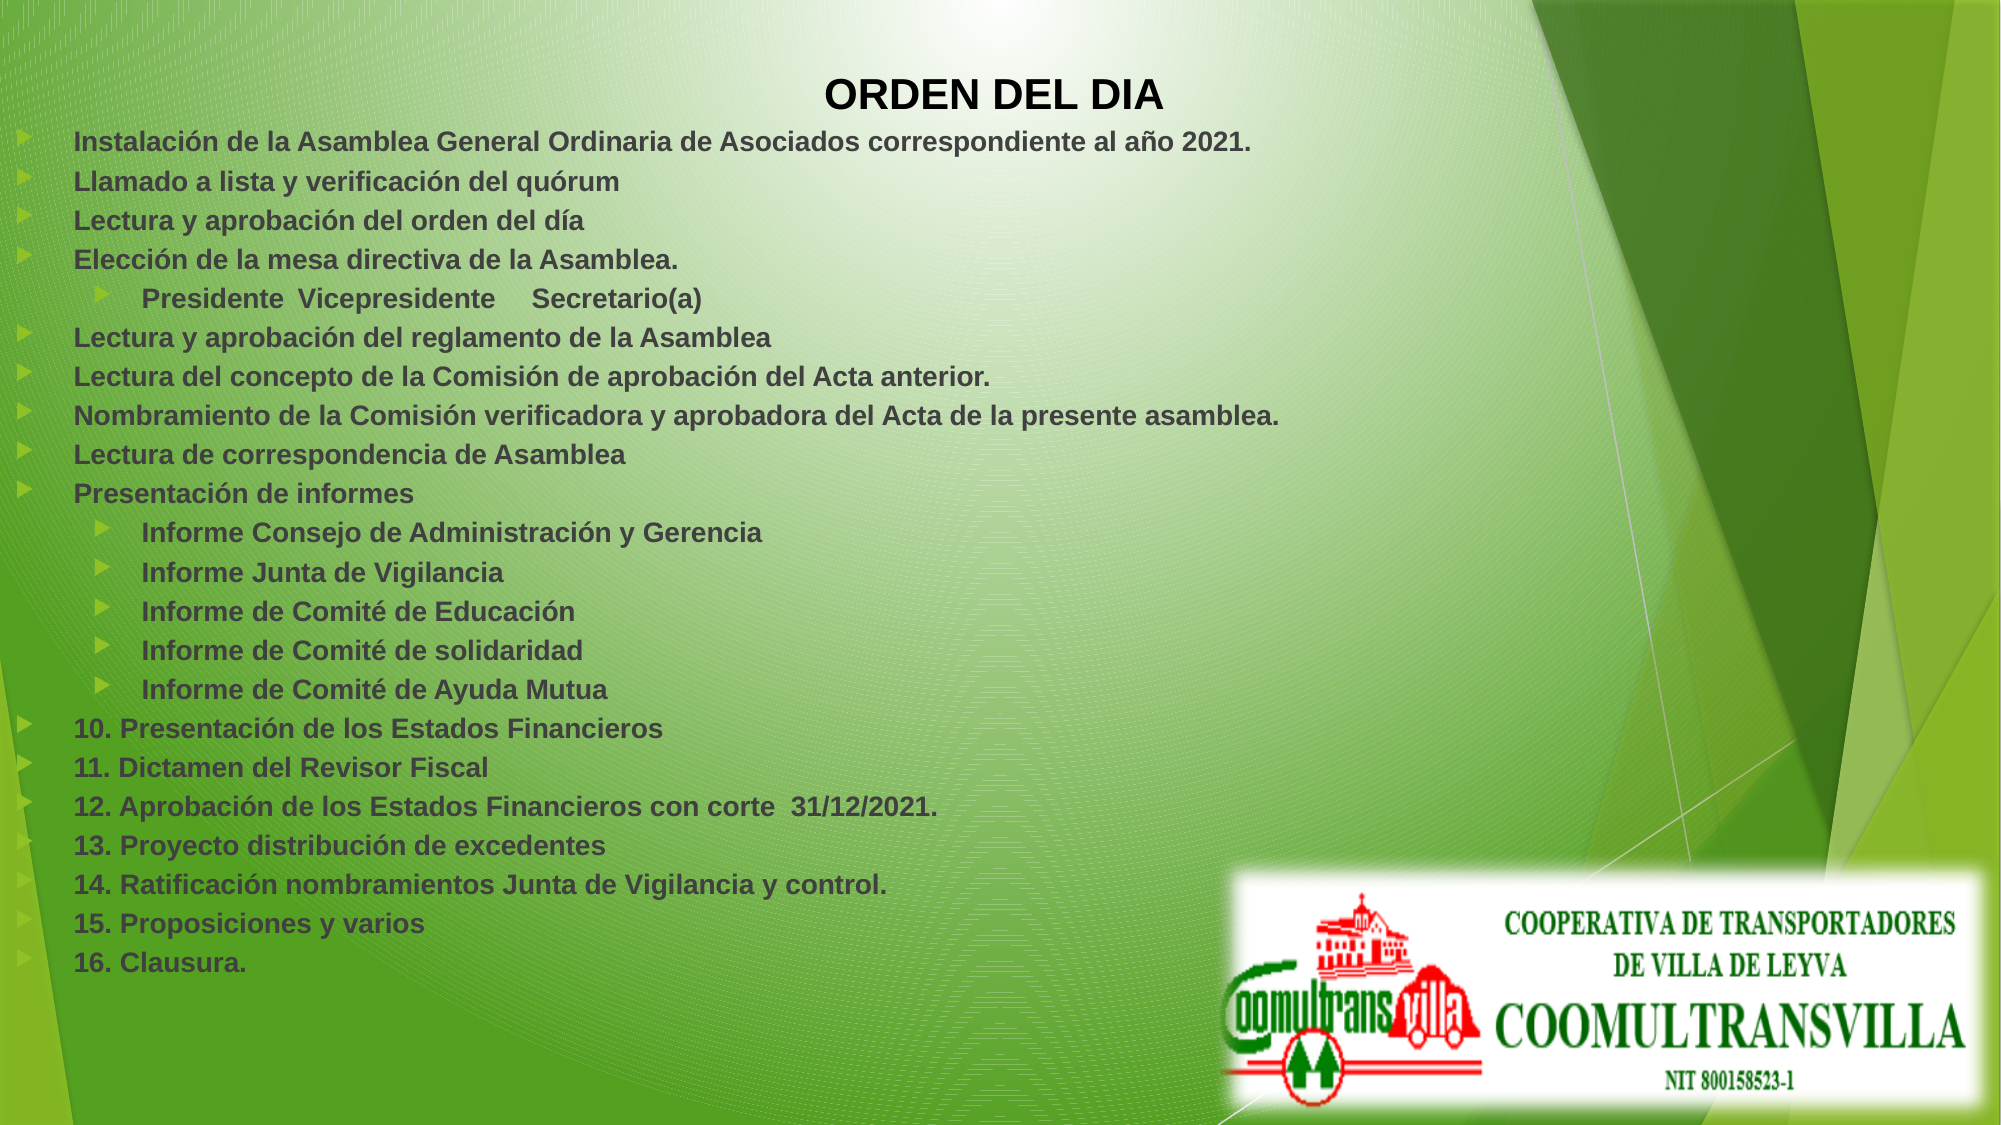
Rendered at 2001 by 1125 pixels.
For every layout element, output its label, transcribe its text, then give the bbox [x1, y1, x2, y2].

list ORDEN DEL DIA Instalación de la Asamblea General Ordinaria de Asociados correspondiente al año 2021. Llamado a lista y verificación del quórum Lectura y aprobación del orden del día Elección de la mesa directiva de la Asamblea. Presidente Vicepresidente Secretario(a) Lectura y aprobación del reglamento de la Asamblea Lectura del concepto de la Comisión de aprobación del Acta anterior. Nombramiento de la Comisión verificadora y aprobadora del Acta de la presente asamblea. Lectura de correspondencia de Asamblea Presentación de informes Informe Consejo de Administración y Gerencia Informe Junta de Vigilancia Informe de Comité de Educación Informe de Comité de solidaridad Informe de Comité de Ayuda Mutua 10. Presentación de los Estados Financieros 11. Dictamen del Revisor Fiscal 12. Aprobación de los Estados Financieros con corte 31/12/2021. 13. Proyecto distribución de excedentes 14. Ratificación nombramientos Junta de Vigilancia y control. 15. Proposiciones y varios 16. Clausura. [0, 0, 2000, 1106]
picture [1213, 852, 2000, 1125]
